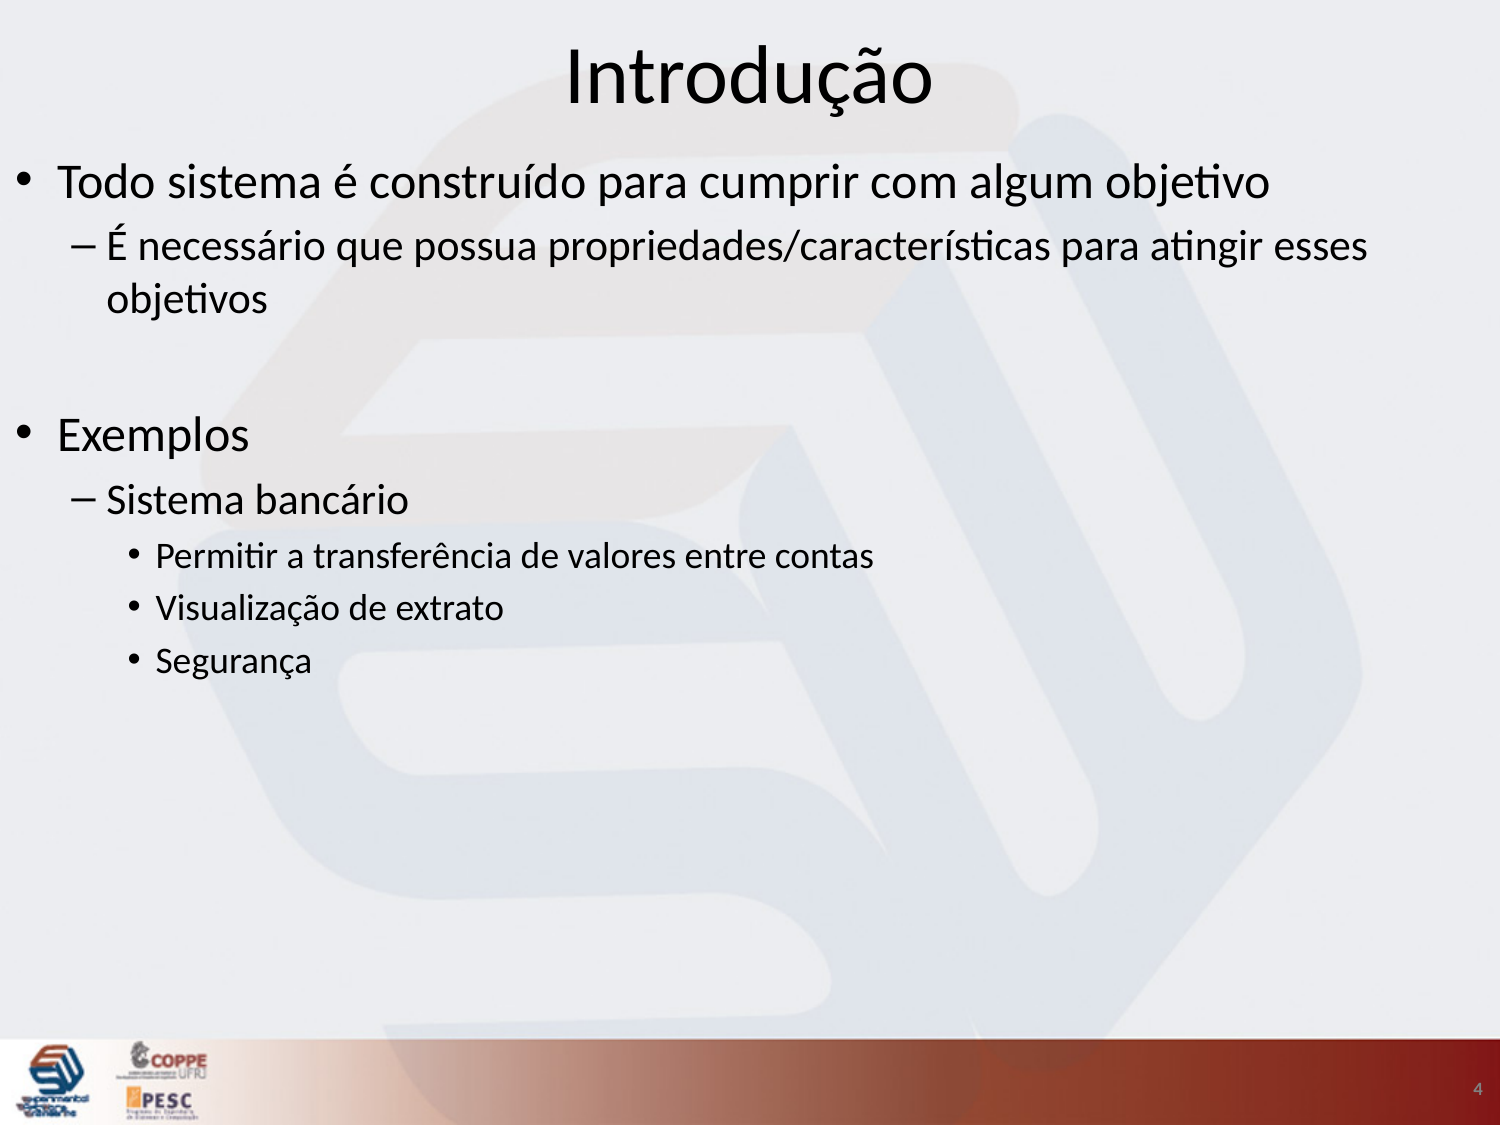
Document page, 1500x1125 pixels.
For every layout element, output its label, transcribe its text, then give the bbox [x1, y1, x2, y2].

title Introdução [0, 0, 1500, 140]
picture [0, 1036, 1500, 1125]
list Todo sistema é construído para cumprir com algum objetivo É necessário que possua propriedades/características para atingir esses objetivos Exemplos Sistema bancário Permitir a transferência de valores entre contas Visualização de extrato Segurança [0, 140, 1500, 1036]
